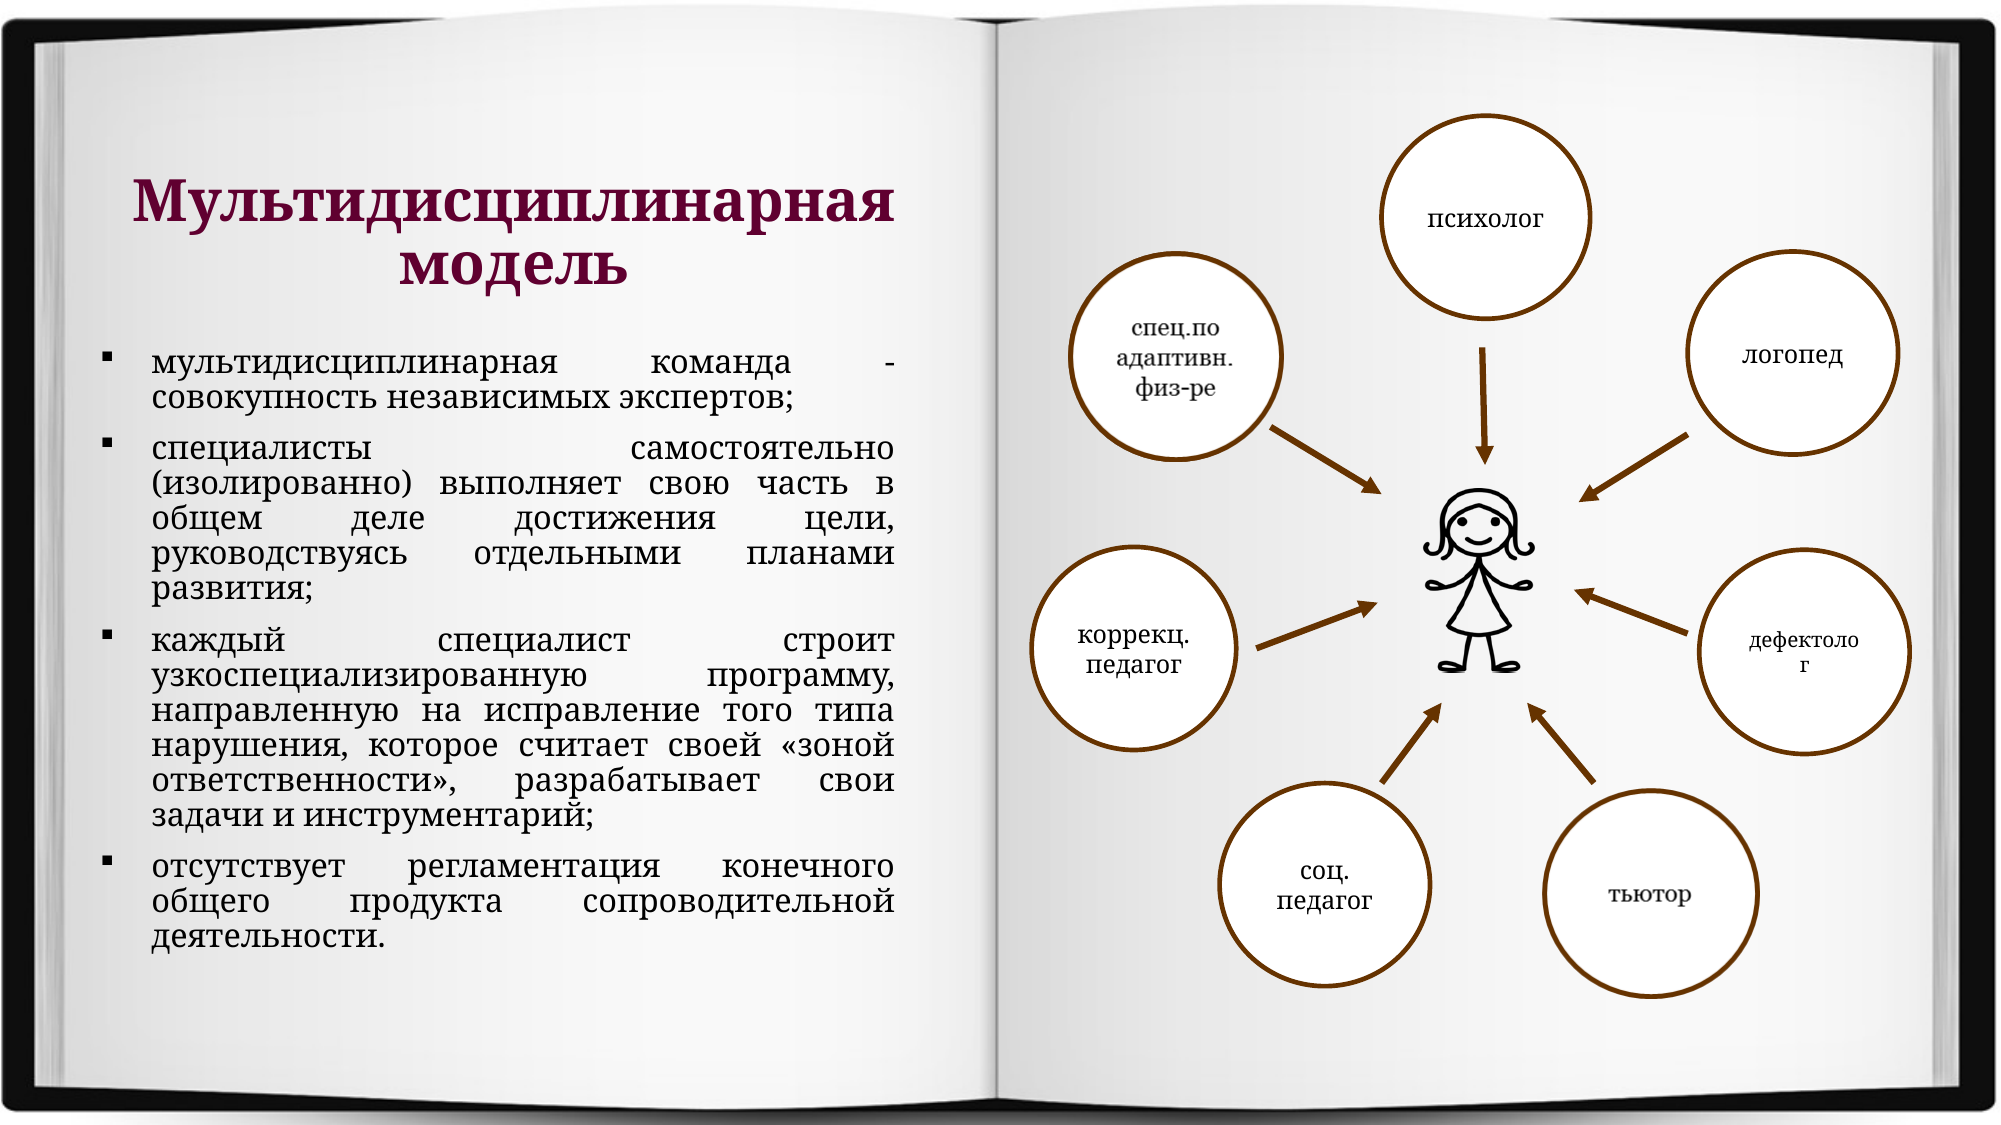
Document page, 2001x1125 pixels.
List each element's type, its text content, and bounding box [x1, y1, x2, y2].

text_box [1527, 702, 1594, 783]
list мультидисциплинарная команда - совокупность независимых экспертов; специалисты самостоятельно (изолированно) выполняет свою часть в общем деле достижения цели, руководствуясь отдельными планами развития; каждый специалист строит узкоспециализированную программу, направленную на исправление того типа нарушения, которое считает своей «зоной ответственности», разрабатывает свои задачи и инструментарий; отсутствует регламентация конечного общего продукта сопроводительной деятельности. [84, 337, 911, 963]
text_box логопед [1686, 250, 1900, 456]
text_box дефектолог [1698, 548, 1911, 756]
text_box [1381, 702, 1442, 783]
text_box соц. педагог [1218, 782, 1432, 988]
text_box коррекц. педагог [1030, 545, 1238, 752]
text_box психолог [1380, 114, 1592, 320]
picture [0, 0, 2001, 1125]
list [1377, 488, 1579, 673]
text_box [1256, 602, 1378, 649]
title Мультидисциплинарная модель [106, 75, 922, 305]
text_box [1270, 426, 1382, 495]
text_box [1578, 434, 1688, 503]
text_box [1573, 589, 1688, 634]
